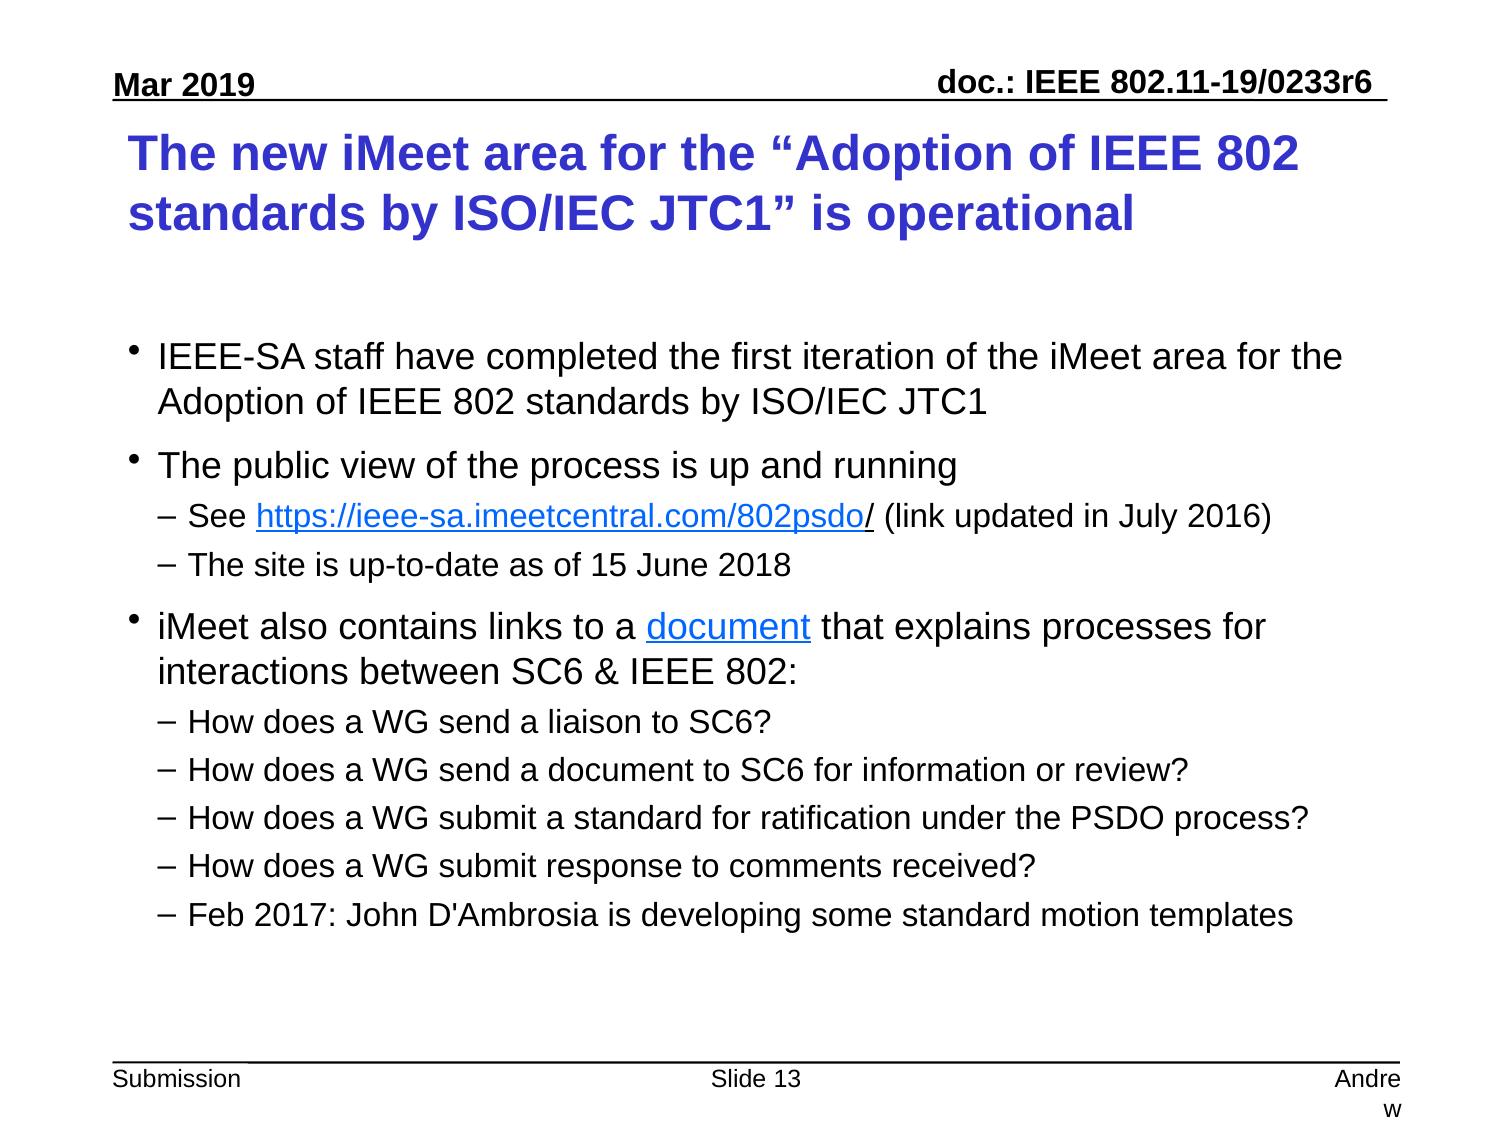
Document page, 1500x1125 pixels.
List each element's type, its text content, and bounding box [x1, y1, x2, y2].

footer Andrew Myles, Cisco [1320, 1061, 1402, 1093]
slide_number Slide 13 [709, 1061, 803, 1093]
title The new iMeet area for the “Adoption of IEEE 802 standards by ISO/IEC JTC1” is operational [112, 112, 1388, 288]
list IEEE-SA staff have completed the first iteration of the iMeet area for the Adoption of IEEE 802 standards by ISO/IEC JTC1 The public view of the process is up and running See https://ieee-sa.imeetcentral.com/802psdo/ (link updated in July 2016) The site is up-to-date as of 15 June 2018 iMeet also contains links to a document that explains processes for interactions between SC6 & IEEE 802: How does a WG send a liaison to SC6? How does a WG send a document to SC6 for information or review? How does a WG submit a standard for ratification under the PSDO process? How does a WG submit response to comments received? Feb 2017: John D'Ambrosia is developing some standard motion templates [112, 324, 1388, 1000]
